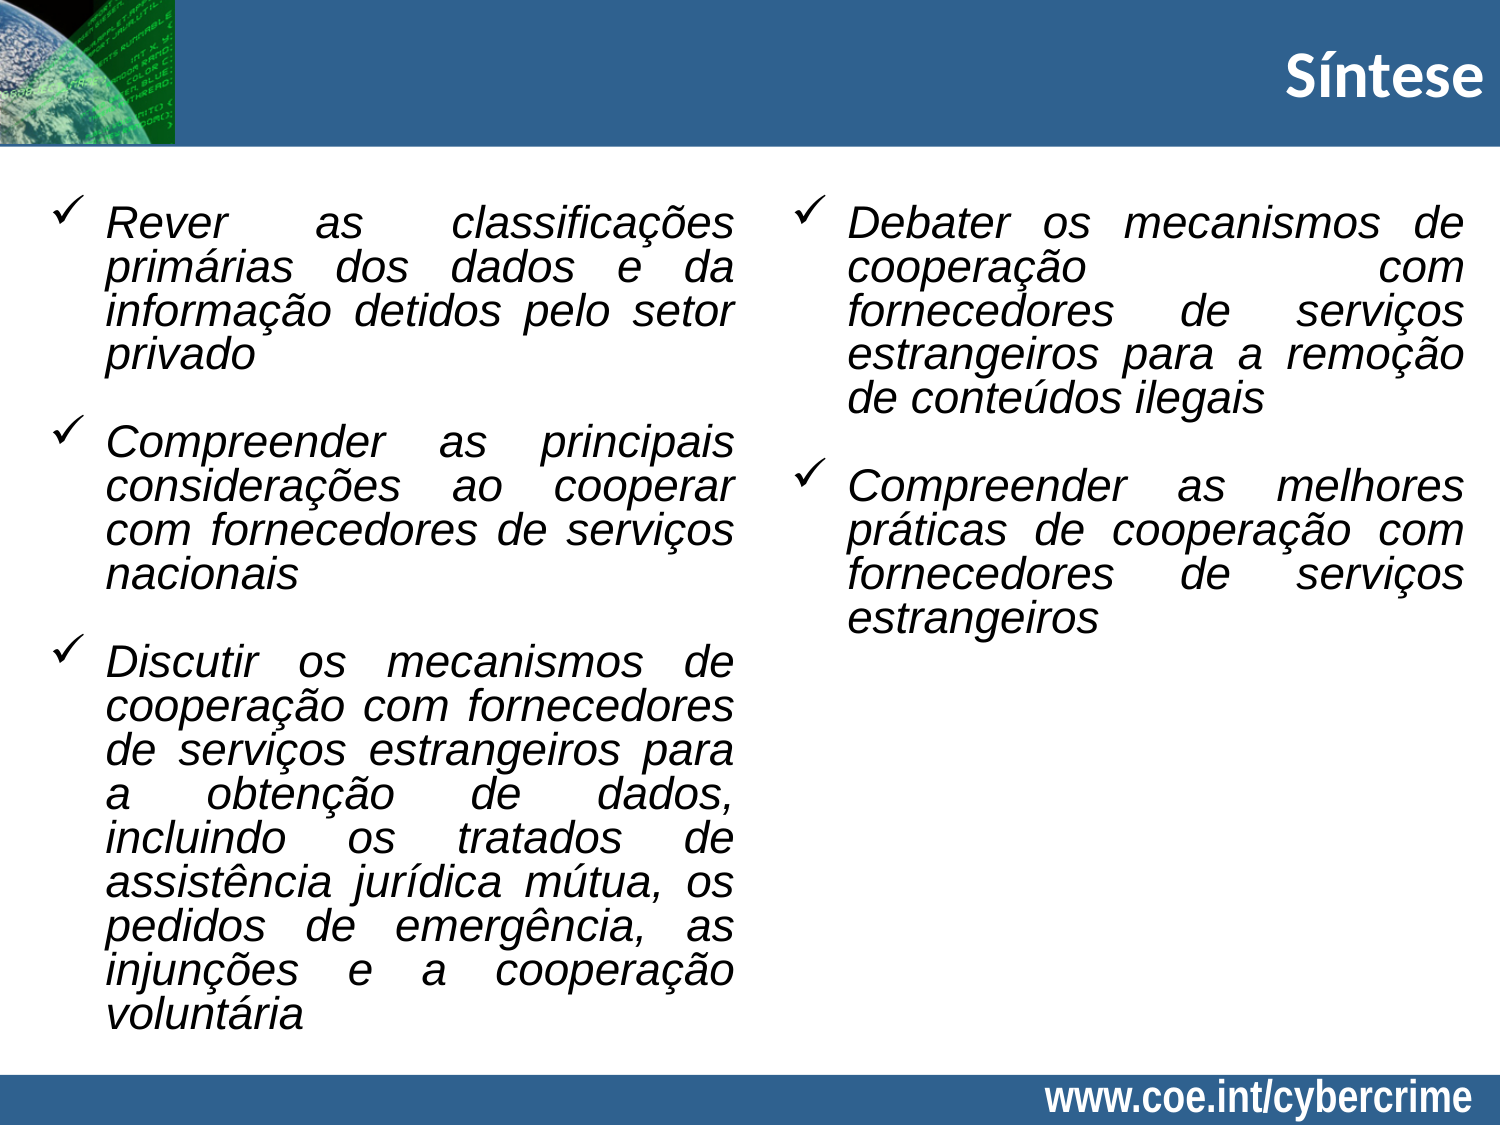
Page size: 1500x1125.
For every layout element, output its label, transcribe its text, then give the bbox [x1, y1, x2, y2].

text_box Debater os mecanismos de cooperação com fornecedores de serviços estrangeiros para a remoção de conteúdos ilegais Compreender as melhores práticas de cooperação com fornecedores de serviços estrangeiros [776, 195, 1480, 650]
text_box [0, 1073, 1030, 1125]
text_box www.coe.int/cybercrime [1030, 1059, 1500, 1125]
text_box Síntese [177, 0, 1500, 149]
text_box Rever as classificações primárias dos dados e da informação detidos pelo setor privado Compreender as principais considerações ao cooperar com fornecedores de serviços nacionais Discutir os mecanismos de cooperação com fornecedores de serviços estrangeiros para a obtenção de dados, incluindo os tratados de assistência jurídica mútua, os pedidos de emergência, as injunções e a cooperação voluntária [34, 195, 750, 1046]
picture [0, 0, 175, 144]
